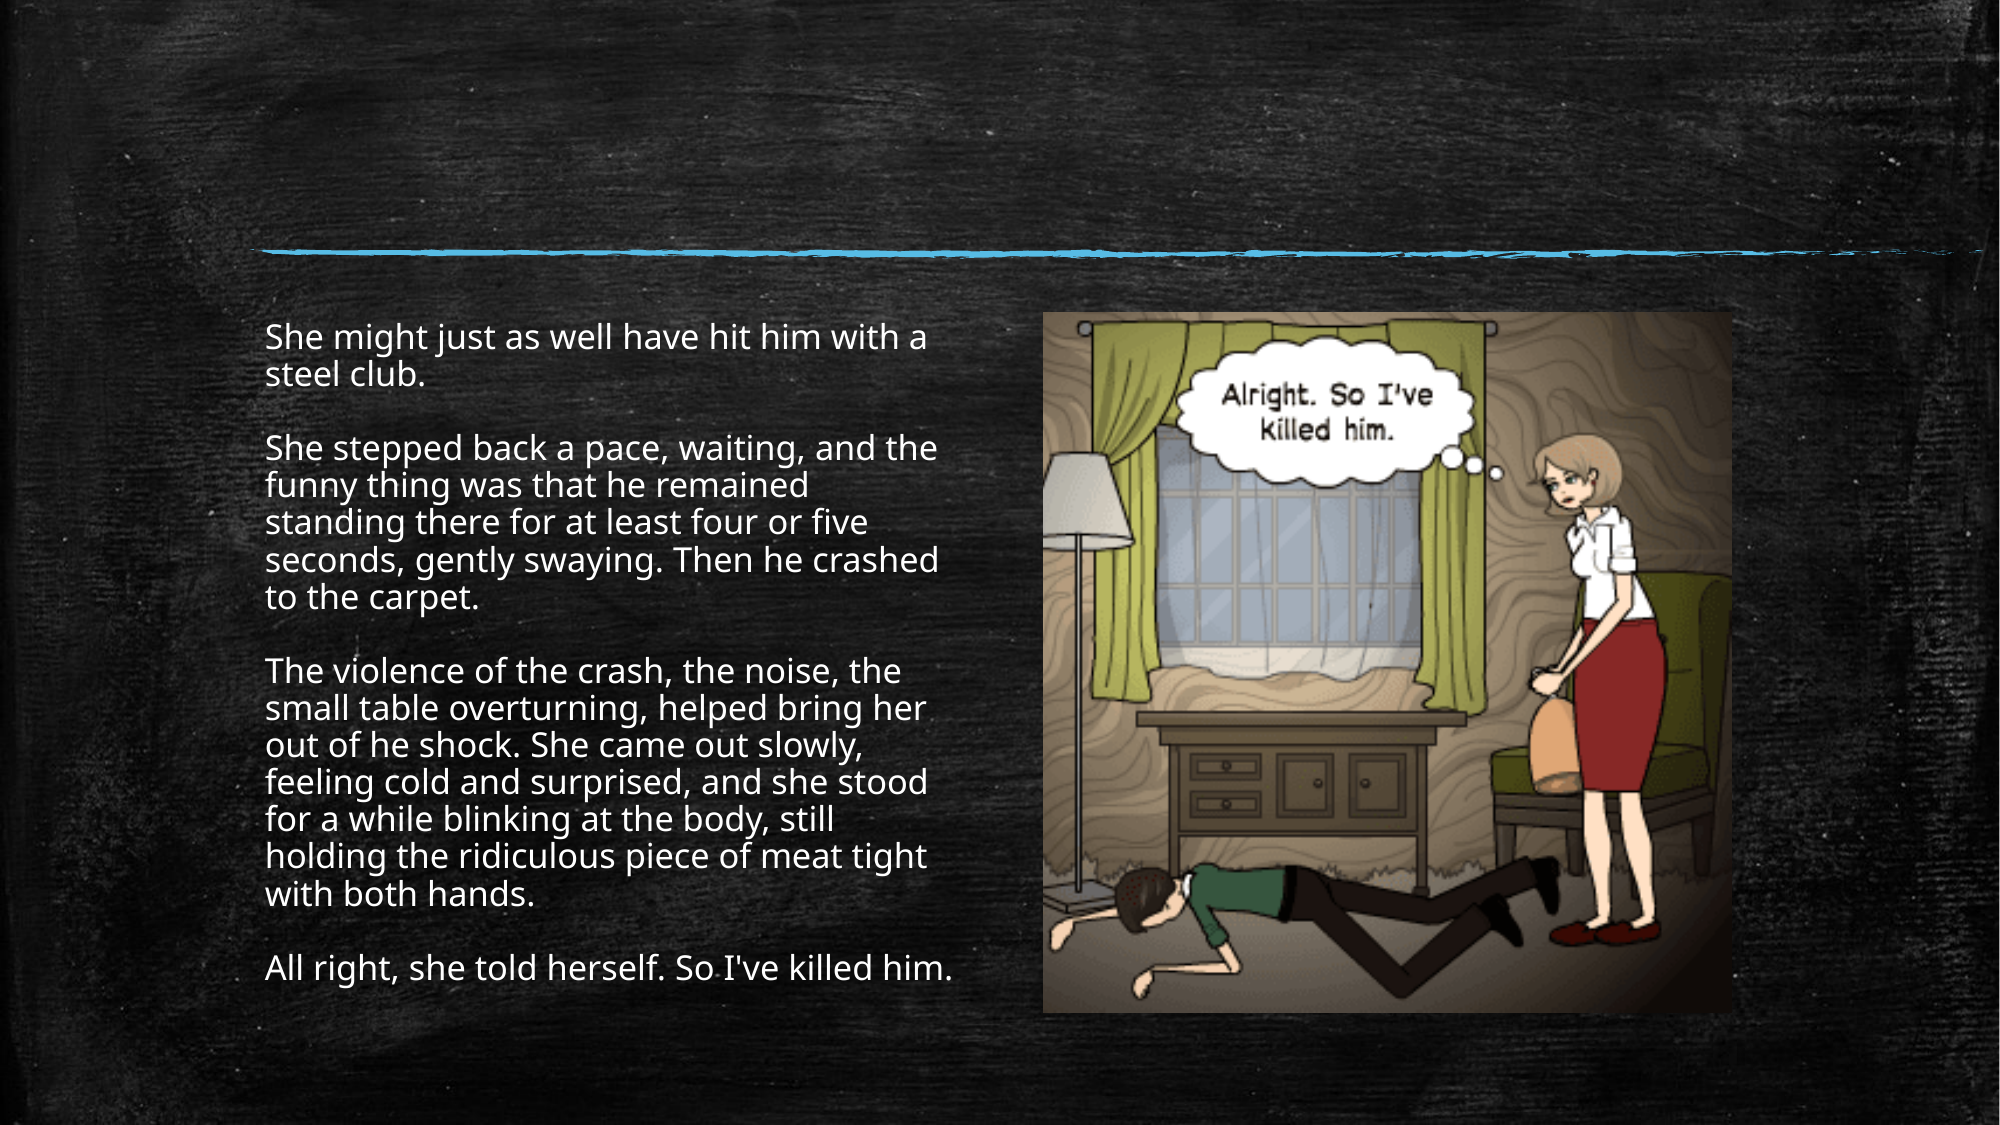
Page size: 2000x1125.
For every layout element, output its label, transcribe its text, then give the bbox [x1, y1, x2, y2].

text_box She might just as well have hit him with a steel club. She stepped back a pace, waiting, and the funny thing was that he remained standing there for at least four or five seconds, gently swaying. Then he crashed to the carpet. The violence of the crash, the noise, the small table overturning, helped bring her out of he shock. She came out slowly, feeling cold and surprised, and she stood for a while blinking at the body, still holding the ridiculous piece of meat tight with both hands. All right, she told herself. So I've killed him. [249, 312, 975, 1013]
picture [0, 0, 2000, 1125]
